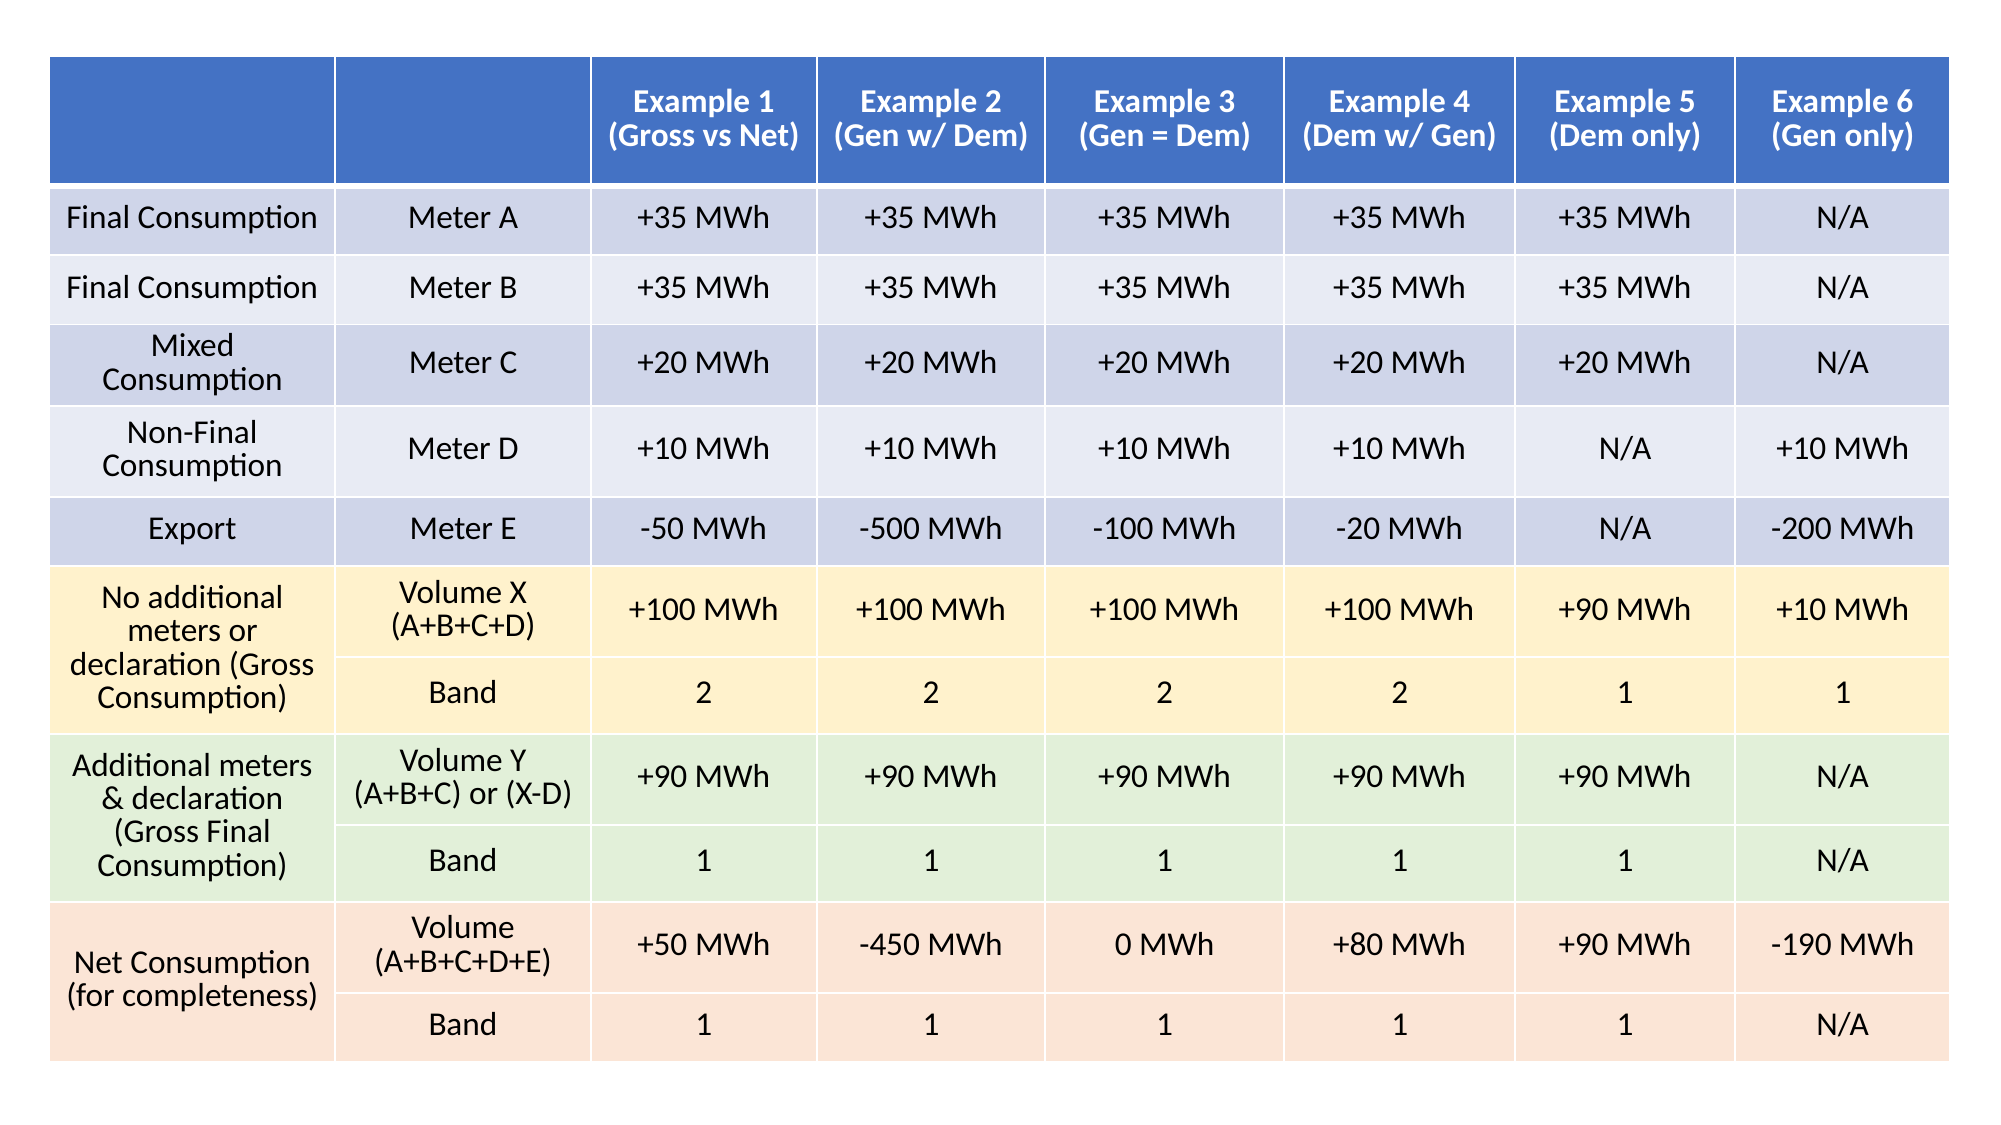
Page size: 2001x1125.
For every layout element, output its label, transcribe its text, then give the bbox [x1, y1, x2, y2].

table_cell +35 MWh [1046, 189, 1283, 254]
table_cell Band [336, 994, 590, 1061]
table_cell +50 MWh [592, 903, 816, 992]
table_cell 1 [592, 994, 816, 1061]
table_cell N/A [1736, 256, 1949, 324]
table_cell +100 MWh [592, 567, 816, 656]
table_header Example 3 (Gen = Dem) [1046, 57, 1283, 183]
table_cell -100 MWh [1046, 498, 1283, 565]
table_cell N/A [1516, 407, 1734, 496]
table_cell 1 [818, 994, 1044, 1061]
table_cell +20 MWh [1516, 325, 1734, 405]
table_cell 2 [818, 658, 1044, 733]
table_cell +90 MWh [1516, 567, 1734, 656]
table_cell -50 MWh [592, 498, 816, 565]
table_cell 1 [592, 826, 816, 901]
table_cell Meter C [336, 325, 590, 405]
table_cell Meter E [336, 498, 590, 565]
table_cell Volume Y (A+B+C) or (X-D) [336, 735, 590, 824]
table_cell 1 [818, 826, 1044, 901]
table_cell 1 [1516, 994, 1734, 1061]
table_cell Export [50, 498, 334, 565]
table_cell +20 MWh [818, 325, 1044, 405]
table_cell 1 [1285, 826, 1514, 901]
table_cell 1 [1046, 994, 1283, 1061]
table_cell -200 MWh [1736, 498, 1949, 565]
table_cell +35 MWh [1285, 256, 1514, 324]
table_cell 1 [1516, 658, 1734, 733]
table_cell Net Consumption (for completeness) [50, 903, 334, 1061]
table_cell Meter B [336, 256, 590, 324]
table_cell -190 MWh [1736, 903, 1949, 992]
table_cell +35 MWh [1285, 189, 1514, 254]
table_cell -450 MWh [818, 903, 1044, 992]
table_cell N/A [1736, 826, 1949, 901]
table_cell +20 MWh [1285, 325, 1514, 405]
table_cell +10 MWh [818, 407, 1044, 496]
table_cell -20 MWh [1285, 498, 1514, 565]
table_cell Volume (A+B+C+D+E) [336, 903, 590, 992]
table_cell 1 [1516, 826, 1734, 901]
table_cell +10 MWh [1285, 407, 1514, 496]
table_cell +35 MWh [1516, 256, 1734, 324]
table_cell +100 MWh [1046, 567, 1283, 656]
table_cell +80 MWh [1285, 903, 1514, 992]
table_header Example 5 (Dem only) [1516, 57, 1734, 183]
table_cell +90 MWh [1516, 735, 1734, 824]
table_cell +35 MWh [1046, 256, 1283, 324]
table_cell N/A [1736, 735, 1949, 824]
table_cell +35 MWh [592, 189, 816, 254]
table_cell No additional meters or declaration (Gross Consumption) [50, 567, 334, 733]
table_cell N/A [1736, 994, 1949, 1061]
table_cell +10 MWh [1736, 567, 1949, 656]
table_cell N/A [1736, 325, 1949, 405]
table_cell +35 MWh [1516, 189, 1734, 254]
table_cell 2 [592, 658, 816, 733]
table_header Example 1 (Gross vs Net) [592, 57, 816, 183]
table_cell +20 MWh [592, 325, 816, 405]
table_cell Non-Final Consumption [50, 407, 334, 496]
table_cell +10 MWh [1736, 407, 1949, 496]
table_cell +35 MWh [818, 189, 1044, 254]
table_cell +90 MWh [1285, 735, 1514, 824]
table_cell +90 MWh [592, 735, 816, 824]
table_cell +35 MWh [592, 256, 816, 324]
table_cell 1 [1285, 994, 1514, 1061]
table_cell +10 MWh [1046, 407, 1283, 496]
table_cell 1 [1736, 658, 1949, 733]
table_cell Meter A [336, 189, 590, 254]
table_cell +20 MWh [1046, 325, 1283, 405]
table_cell Additional meters & declaration (Gross Final Consumption) [50, 735, 334, 901]
table_cell Final Consumption [50, 189, 334, 254]
table_header [50, 57, 334, 183]
table_cell N/A [1736, 189, 1949, 254]
table_cell 2 [1046, 658, 1283, 733]
table_header Example 6 (Gen only) [1736, 57, 1949, 183]
table_header Example 2 (Gen w/ Dem) [818, 57, 1044, 183]
table_cell +35 MWh [818, 256, 1044, 324]
table_cell Final Consumption [50, 256, 334, 324]
table_cell 2 [1285, 658, 1514, 733]
table_cell +90 MWh [818, 735, 1044, 824]
table_cell Band [336, 658, 590, 733]
table_cell 1 [1046, 826, 1283, 901]
table_cell -500 MWh [818, 498, 1044, 565]
table_cell +100 MWh [818, 567, 1044, 656]
table_header [336, 57, 590, 183]
table_header Example 4 (Dem w/ Gen) [1285, 57, 1514, 183]
table_cell Mixed Consumption [50, 325, 334, 405]
table_cell +90 MWh [1516, 903, 1734, 992]
table_cell +100 MWh [1285, 567, 1514, 656]
table_cell N/A [1516, 498, 1734, 565]
table_cell Band [336, 826, 590, 901]
table_cell +10 MWh [592, 407, 816, 496]
table_cell 0 MWh [1046, 903, 1283, 992]
table_cell Meter D [336, 407, 590, 496]
table_cell +90 MWh [1046, 735, 1283, 824]
table_cell Volume X (A+B+C+D) [336, 567, 590, 656]
